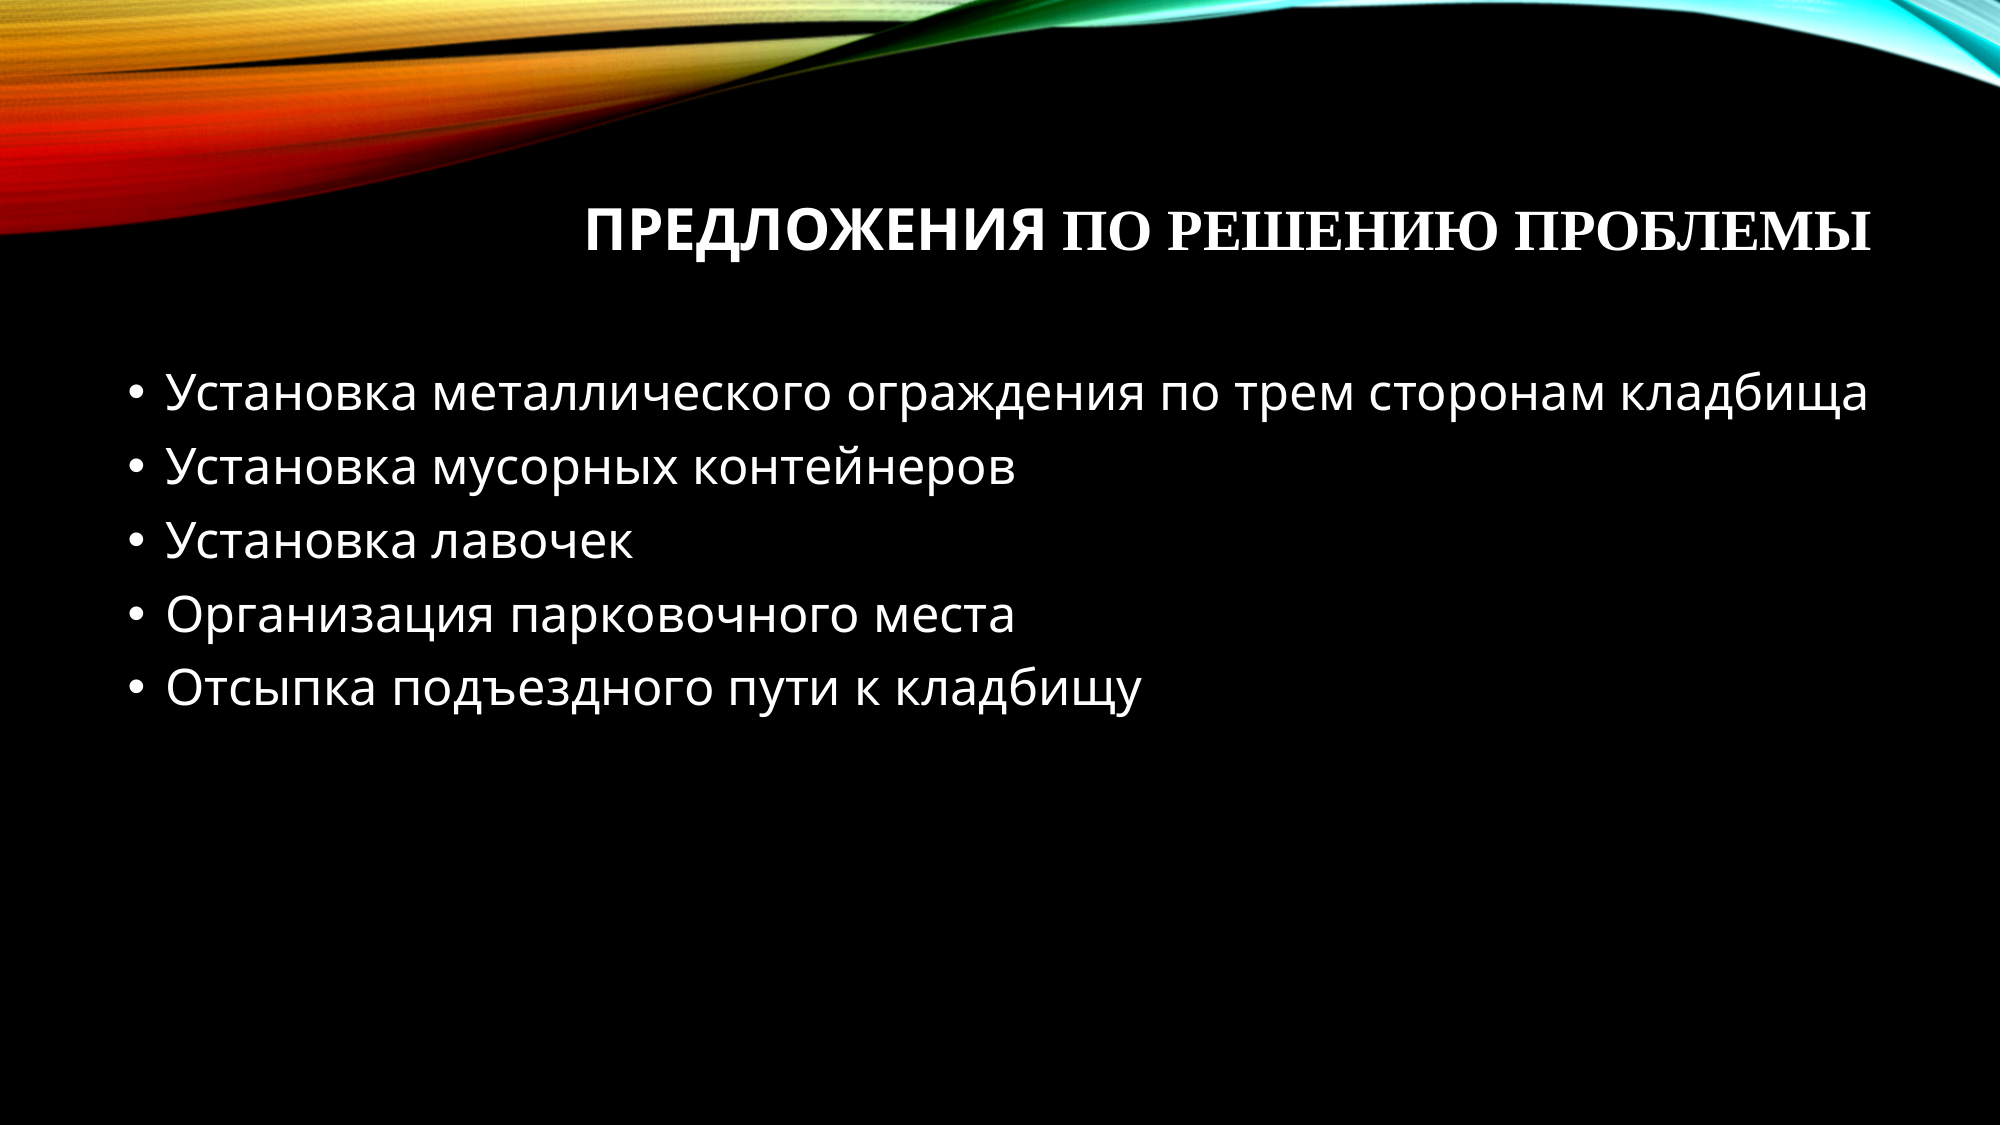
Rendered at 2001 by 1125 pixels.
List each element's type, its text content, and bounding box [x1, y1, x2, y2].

title Предложения по решению проблемы [474, 125, 1888, 338]
picture [0, 0, 2000, 237]
list Установка металлического ограждения по трем сторонам кладбища Установка мусорных контейнеров Установка лавочек Организация парковочного места Отсыпка подъездного пути к кладбищу [112, 359, 1888, 732]
